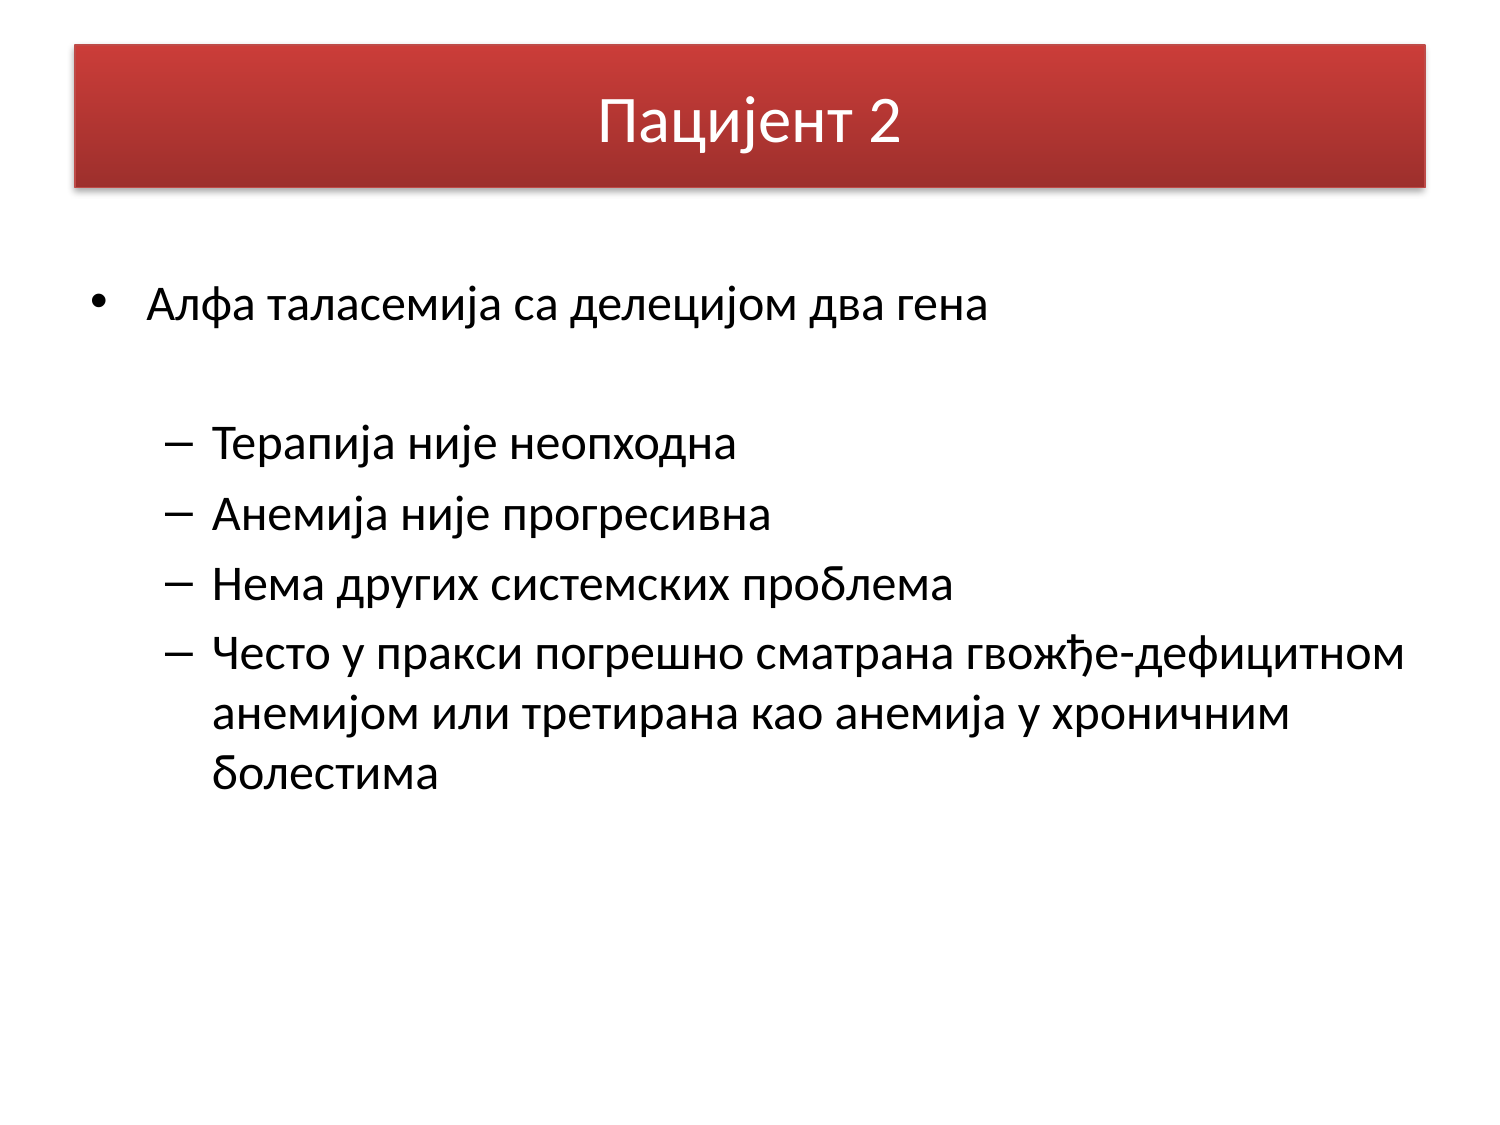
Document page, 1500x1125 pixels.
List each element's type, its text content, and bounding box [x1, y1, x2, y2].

list Алфа таласемија са делецијом два гена Терапија није неопходна Анемија није прогресивна Нема других системских проблема Често у пракси погрешно сматрана гвожђе-дефицитном анемијом или третирана као анемија у хроничним болестима [75, 262, 1425, 1005]
title Пацијент 2 [74, 44, 1426, 188]
